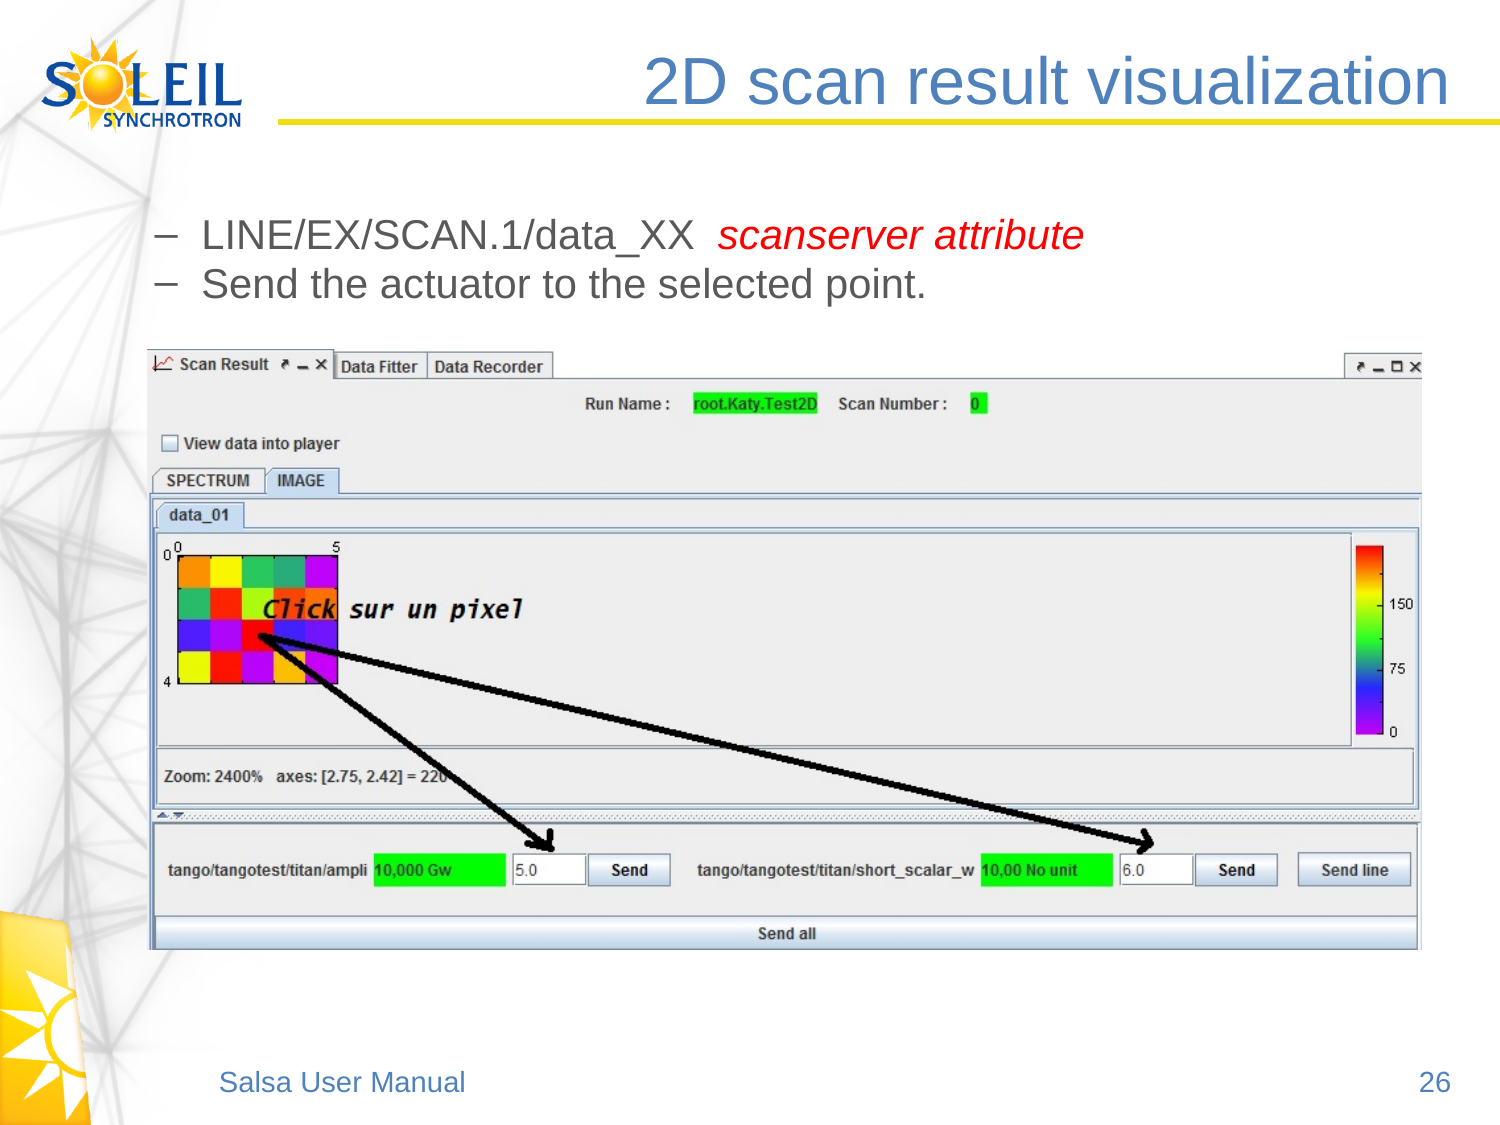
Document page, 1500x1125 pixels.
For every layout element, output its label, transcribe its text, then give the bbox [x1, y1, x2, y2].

picture [0, 0, 1500, 1125]
text_box LINE/EX/SCAN.1/data_XX scanserver attribute Send the actuator to the selected point. [64, 152, 1463, 1015]
text_box Salsa User Manual 26 [100, 1046, 1467, 1116]
title 2D scan result visualization [277, 31, 1467, 125]
